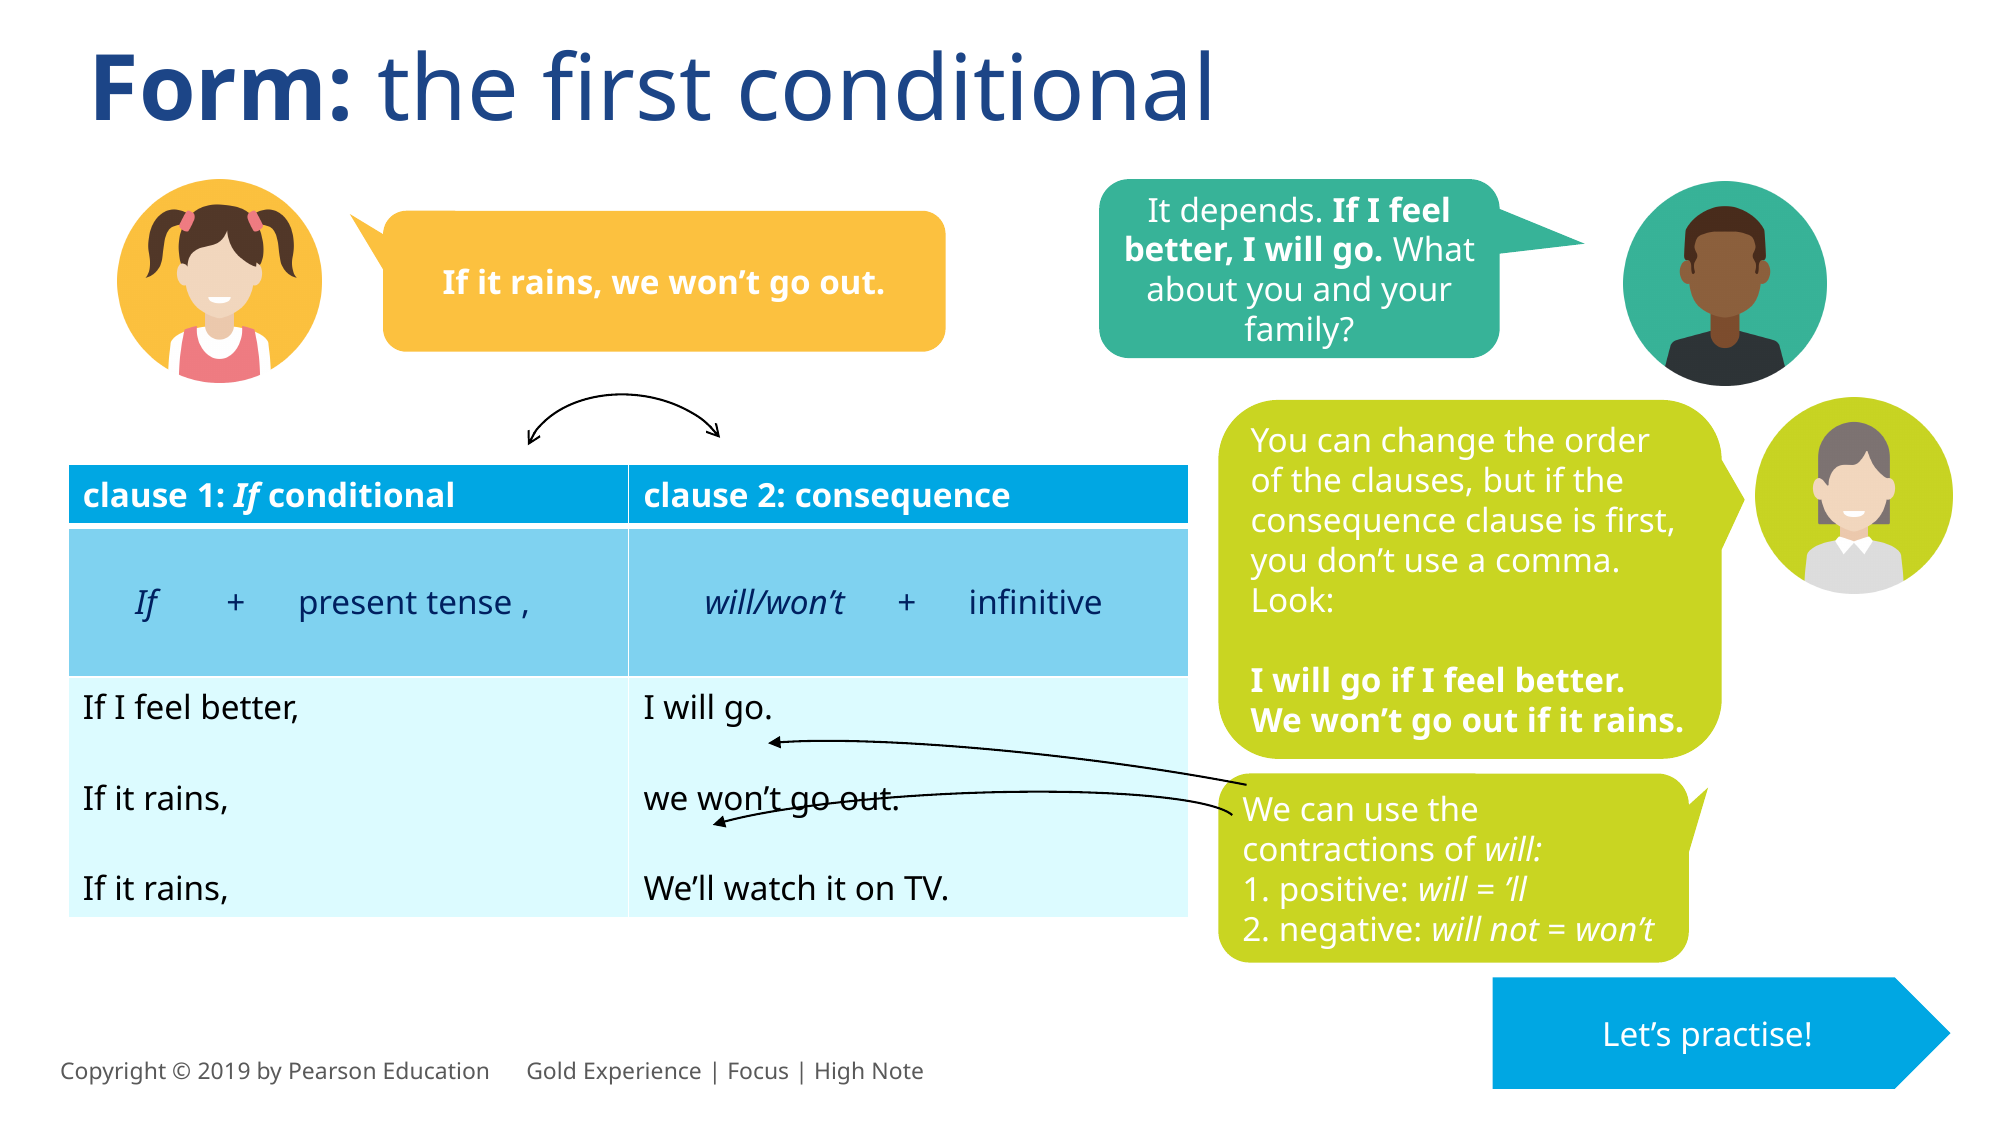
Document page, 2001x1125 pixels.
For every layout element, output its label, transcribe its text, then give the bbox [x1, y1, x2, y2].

table_cell will/won’t + infinitive [629, 529, 1188, 676]
text_box We can use the contractions of will: 1. positive: will = ’ll 2. negative: will not = won’t [1216, 771, 1711, 965]
table_header clause 2: consequence [629, 465, 1188, 523]
text_box [768, 736, 1247, 797]
table_cell I will go. we won’t go out. We’ll watch it on TV. [629, 678, 1188, 917]
text_box It depends. If I feel better, I will go. What about you and your family? [1097, 177, 1587, 361]
picture [1623, 181, 1828, 386]
table_header clause 1: If conditional [69, 465, 628, 523]
text_box [527, 393, 721, 470]
footer Copyright © 2019 by Pearson Education Gold Experience | Focus | High Note [45, 1040, 1084, 1101]
picture [1755, 396, 1953, 595]
text_box If it rains, we won’t go out. [348, 208, 948, 354]
text_box [712, 790, 1233, 833]
table_cell If + present tense , [69, 529, 628, 676]
title Form: the first conditional [73, 33, 1827, 250]
text_box You can change the order of the clauses, but if the consequence clause is first, you don’t use a comma. Look: I will go if I feel better. We won’t go out if it rains. [1216, 397, 1747, 761]
table_cell If I feel better, If it rains, If it rains, [69, 678, 628, 917]
text_box Let’s practise! [1490, 975, 1953, 1091]
picture [117, 179, 322, 384]
